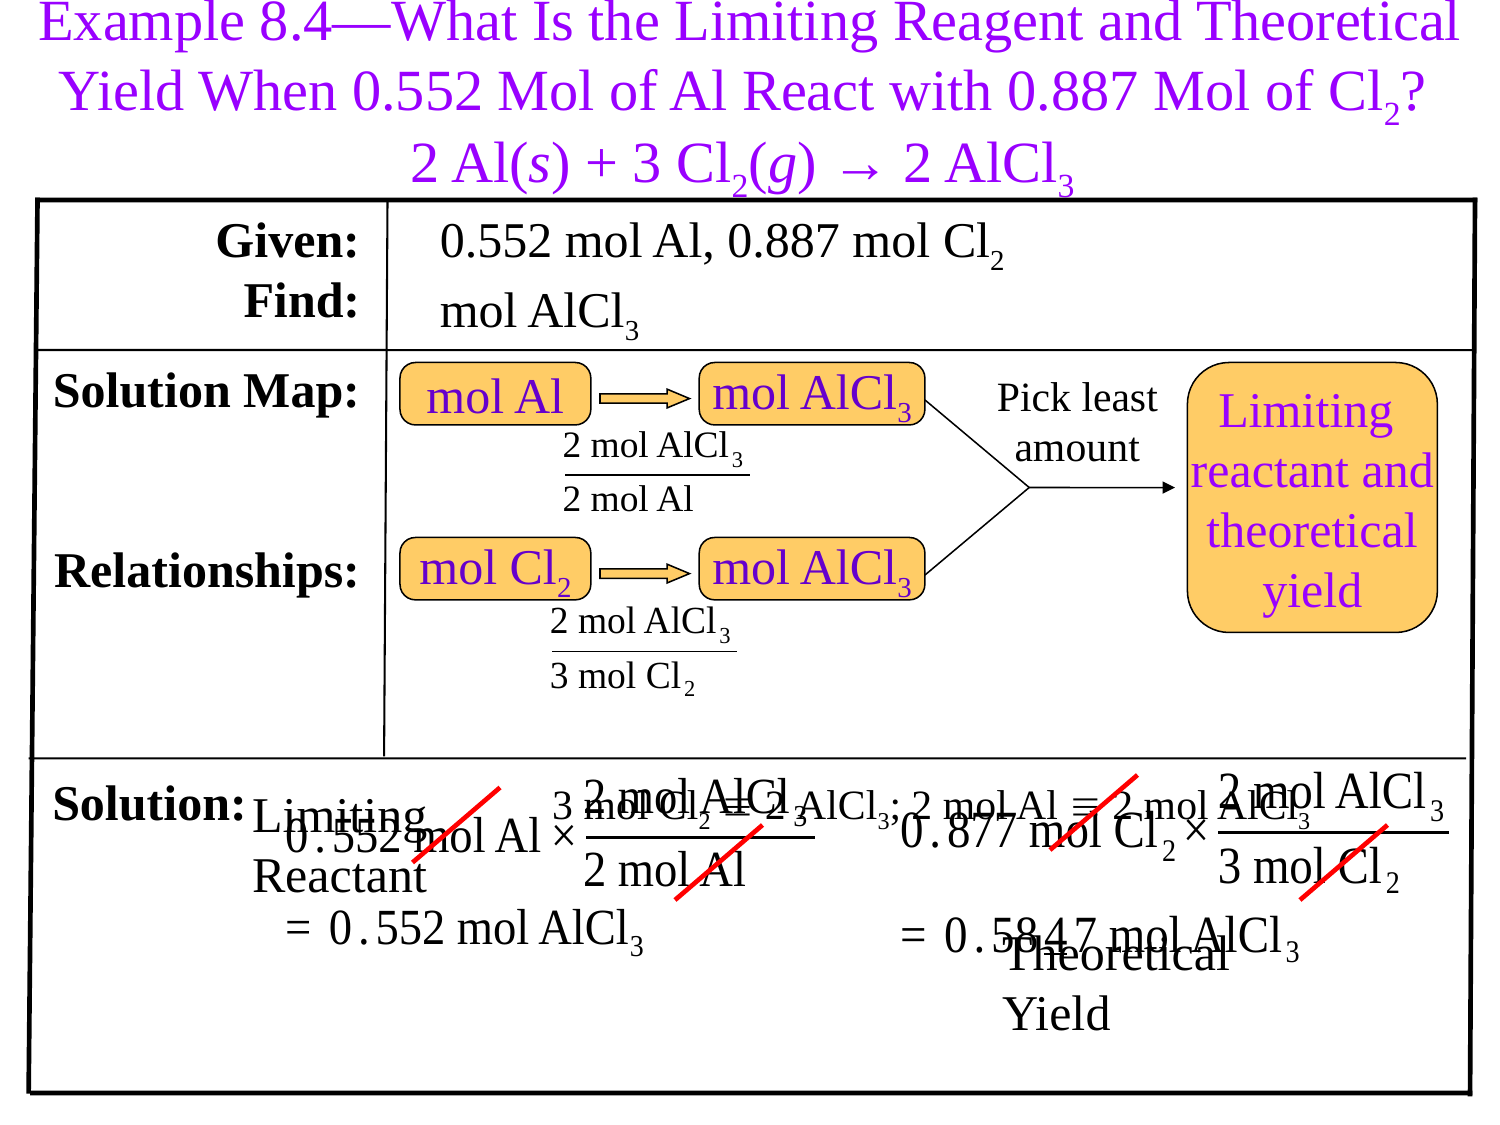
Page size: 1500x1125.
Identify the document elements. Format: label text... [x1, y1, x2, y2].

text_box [399, 362, 922, 426]
text_box 0.552 mol Al, 0.887 mol Cl2 mol AlCl3 [424, 201, 1475, 350]
text_box Limiting Reactant [237, 774, 443, 911]
text_box Theoretical Yield [987, 912, 1258, 1048]
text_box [399, 537, 919, 601]
text_box Example 8.4—What Is the Limiting Reagent and Theoretical Yield When 0.552 Mol of Al React with 0.887 Mol of Cl2? 2 Al(s) + 3 Cl2(g) → 2 AlCl3 [0, 37, 1500, 150]
text_box Solution: [37, 762, 375, 1024]
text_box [924, 362, 1438, 633]
text_box Solution Map: Relationships: [37, 350, 375, 625]
text_box 3 mol Cl2  2 AlCl3; 2 mol Al  2 mol AlCl3 [387, 351, 1475, 625]
text_box Given: Find: [37, 199, 375, 350]
